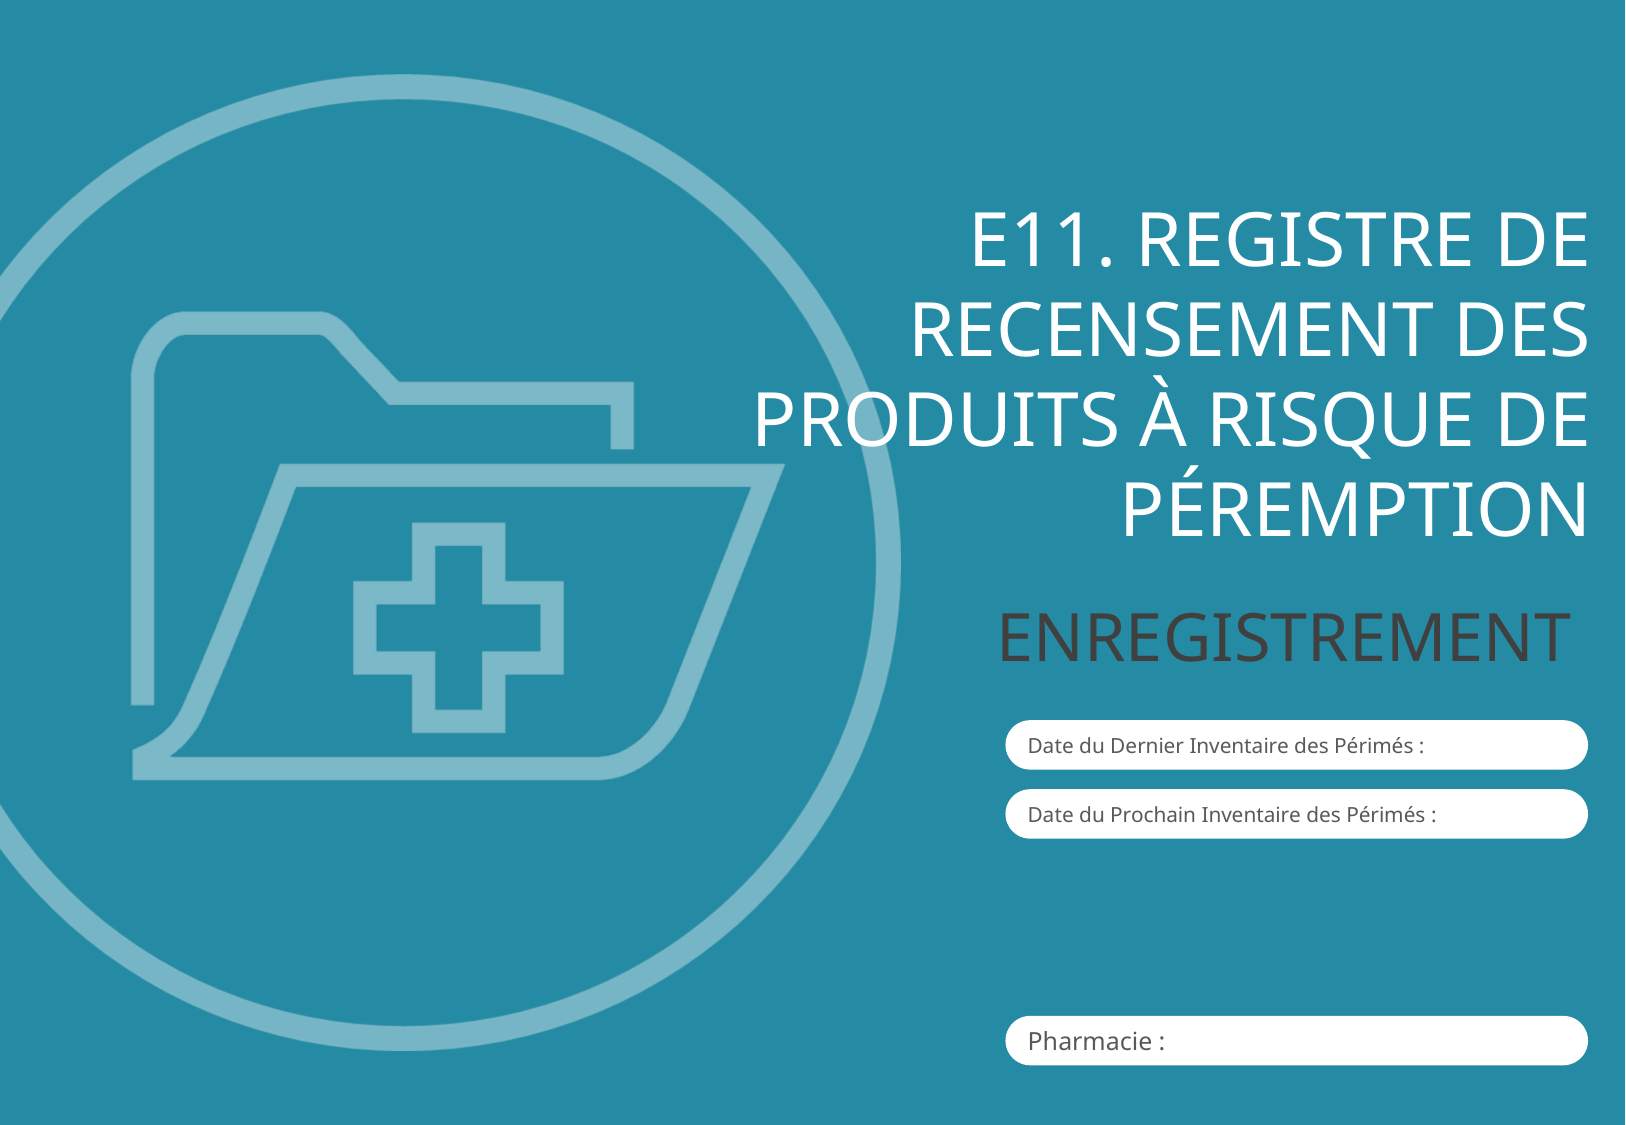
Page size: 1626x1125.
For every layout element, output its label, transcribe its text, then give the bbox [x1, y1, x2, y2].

text_box E11. Registre de recensement des produits à risque de péremption [706, 183, 1607, 559]
text_box Date du Prochain Inventaire des Périmés : [1004, 788, 1590, 840]
text_box Date du Dernier Inventaire des Périmés : [1004, 719, 1590, 771]
text_box Pharmacie : [1004, 1014, 1590, 1067]
text_box ENREGISTREMENT [981, 587, 1587, 682]
